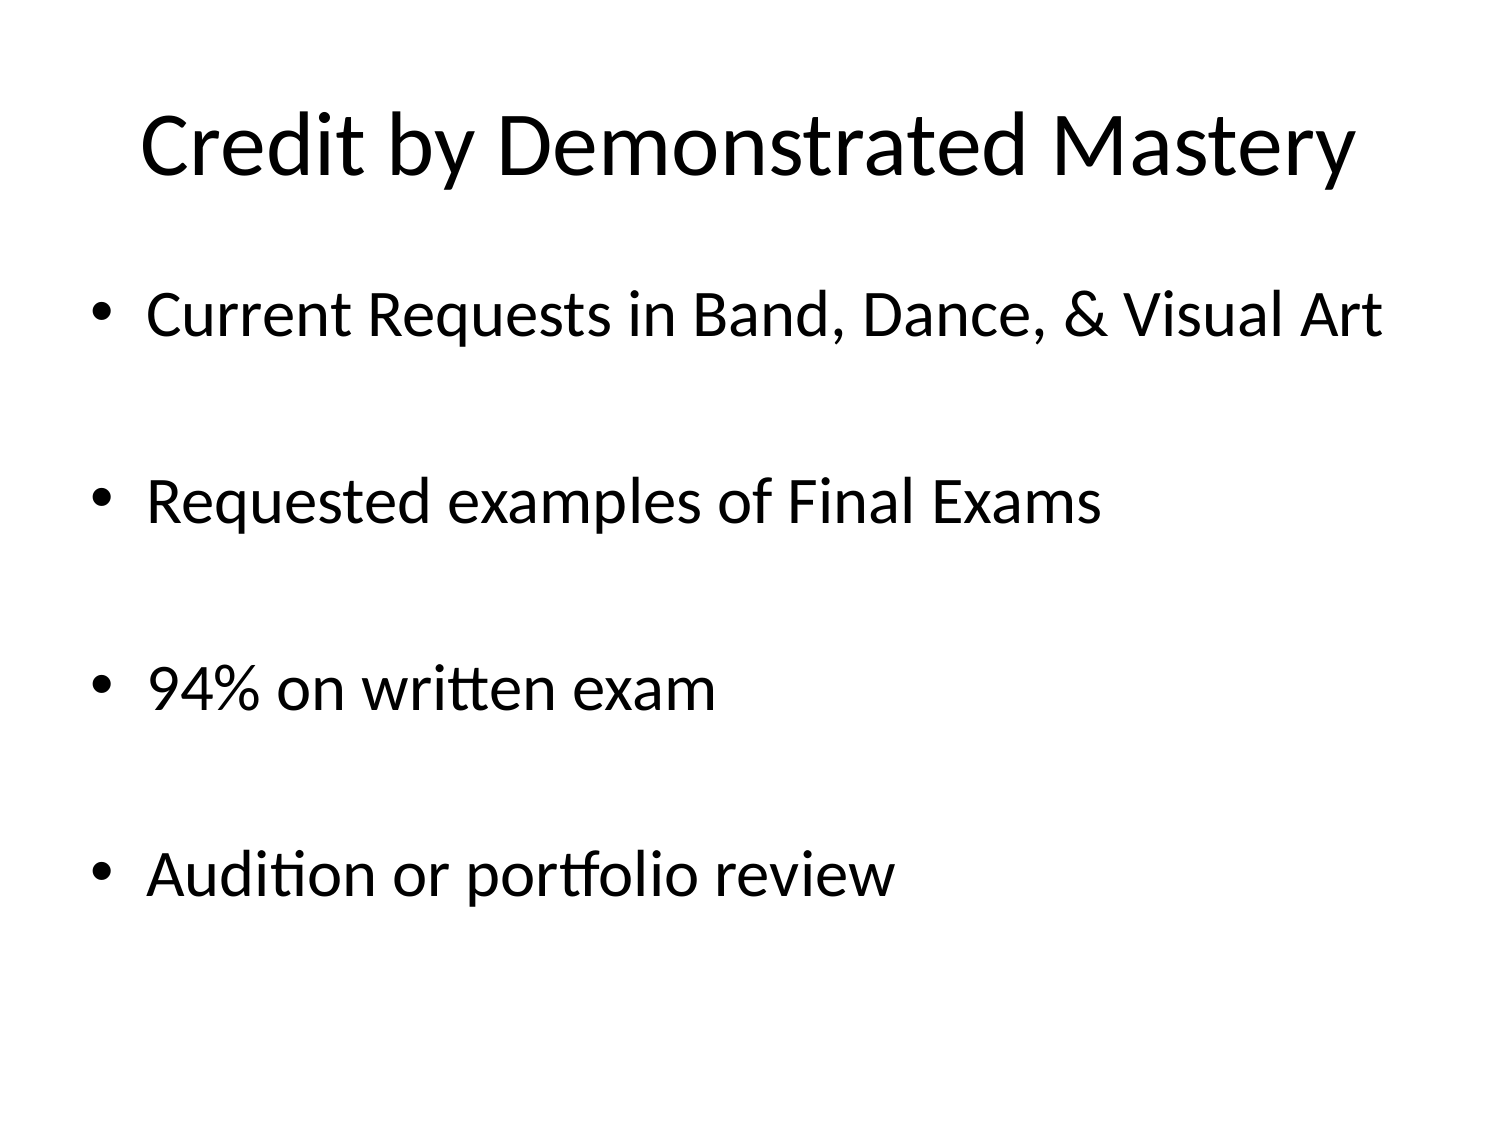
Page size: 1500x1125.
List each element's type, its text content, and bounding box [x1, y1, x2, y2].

title Credit by Demonstrated Mastery [75, 45, 1425, 233]
list Current Requests in Band, Dance, & Visual Art Requested examples of Final Exams 94% on written exam Audition or portfolio review [75, 262, 1475, 1005]
